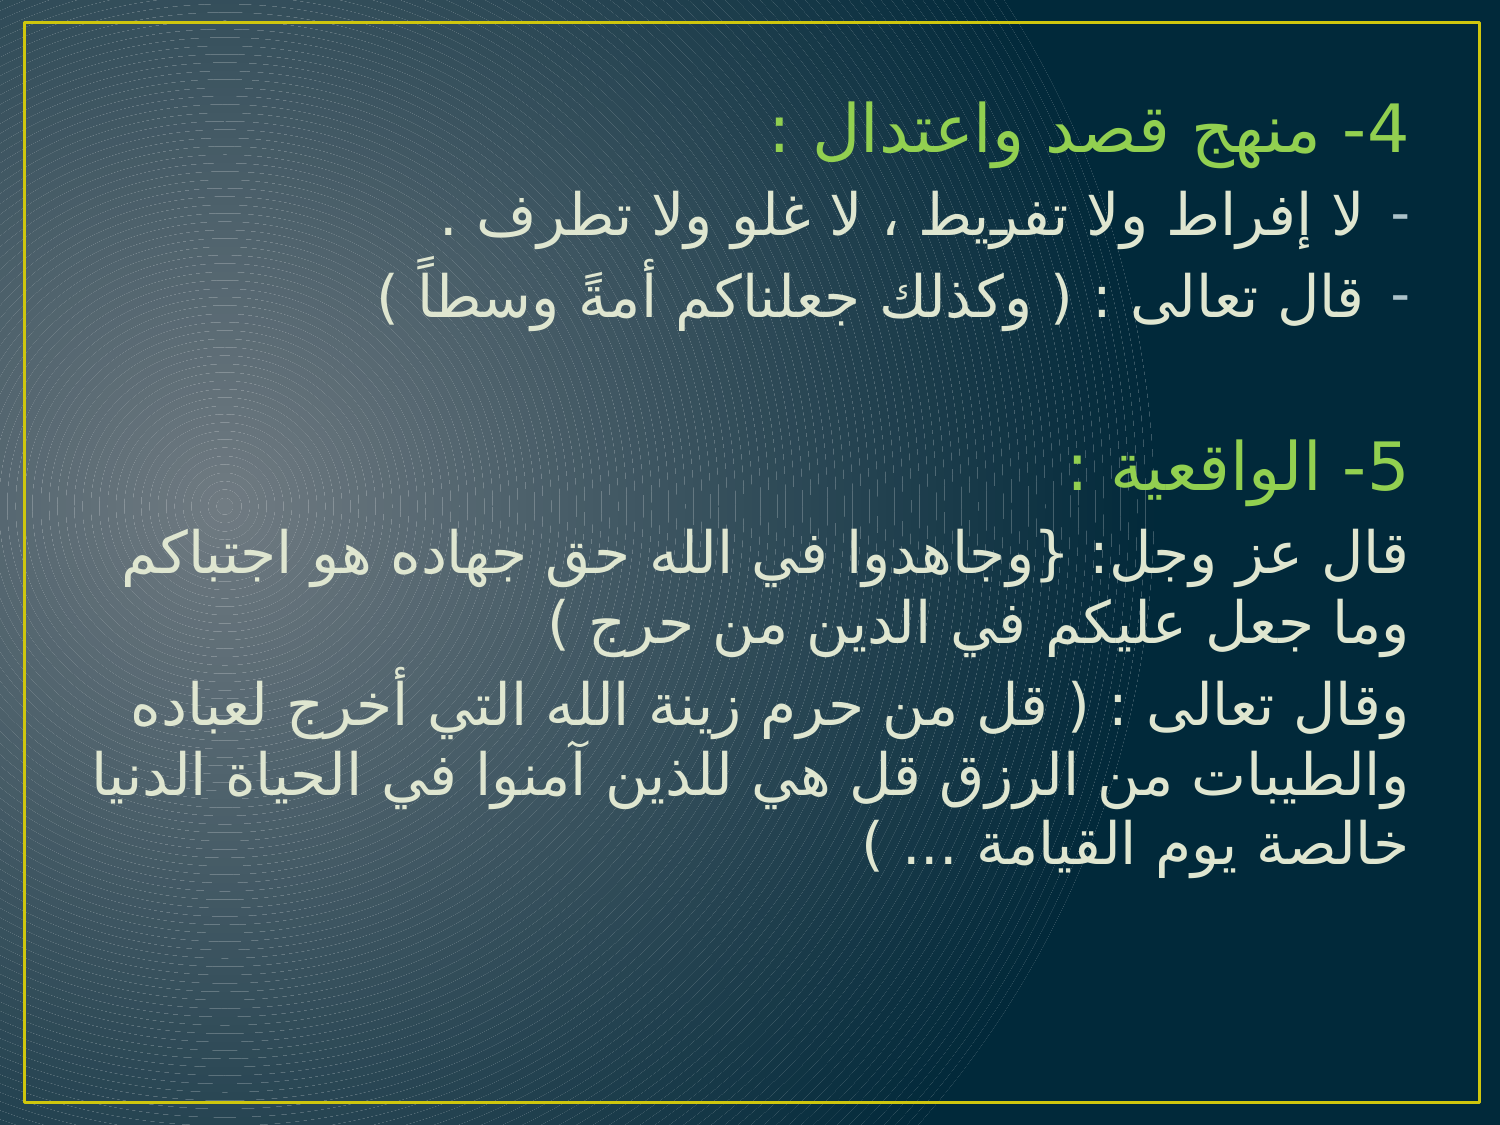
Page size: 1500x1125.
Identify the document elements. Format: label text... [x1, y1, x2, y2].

list 4- منهج قصد واعتدال : لا إفراط ولا تفريط ، لا غلو ولا تطرف . قال تعالى : ( وكذلك جعلناكم أمةً وسطاً ) 5- الواقعية : قال عز وجل: {وجاهدوا في الله حق جهاده هو اجتباكم وما جعل عليكم في الدين من حرج ) وقال تعالى : ( قل من حرم زينة الله التي أخرج لعباده والطيبات من الرزق قل هي للذين آمنوا في الحياة الدنيا خالصة يوم القيامة ... ) [75, 78, 1425, 1005]
